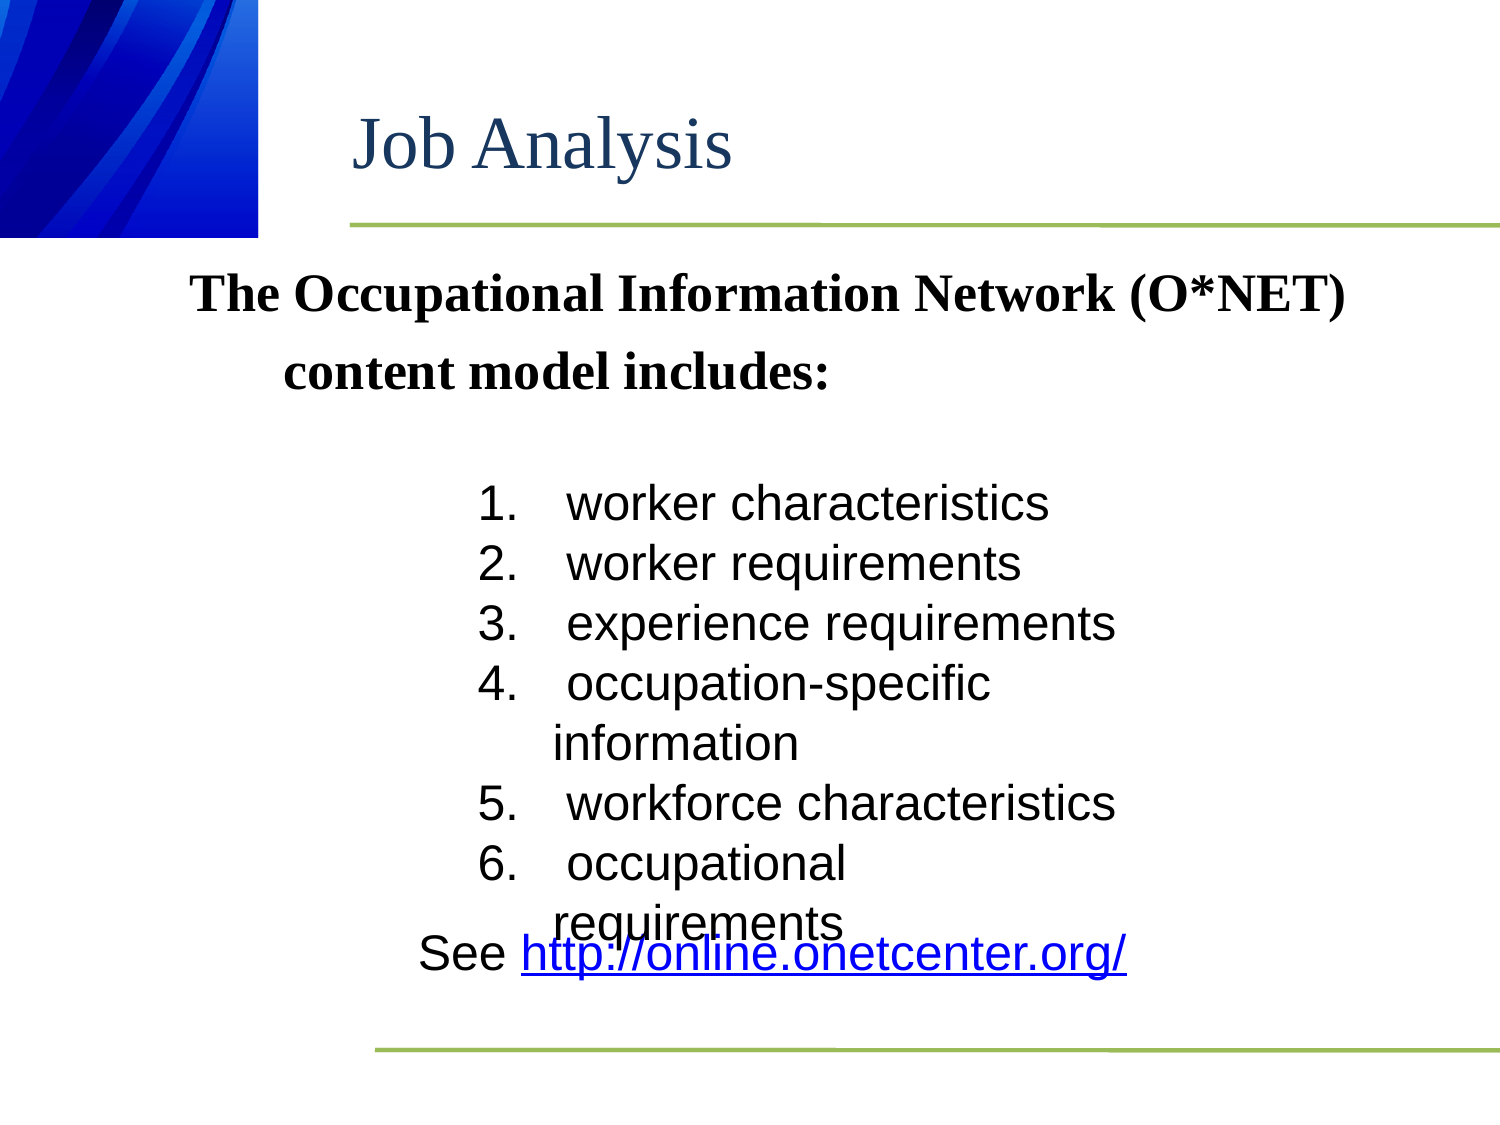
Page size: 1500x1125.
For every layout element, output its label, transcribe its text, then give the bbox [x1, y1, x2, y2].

title Job Analysis [337, 45, 1425, 233]
slide_number [1074, 1042, 1425, 1103]
text_box The Occupational Information Network (O*NET) content model includes: [174, 249, 1388, 438]
picture [0, 0, 259, 238]
text_box See http://online.onetcenter.org/ [324, 912, 1142, 988]
text_box worker characteristics worker requirements experience requirements occupation-specific information workforce characteristics occupational requirements [387, 462, 1161, 838]
